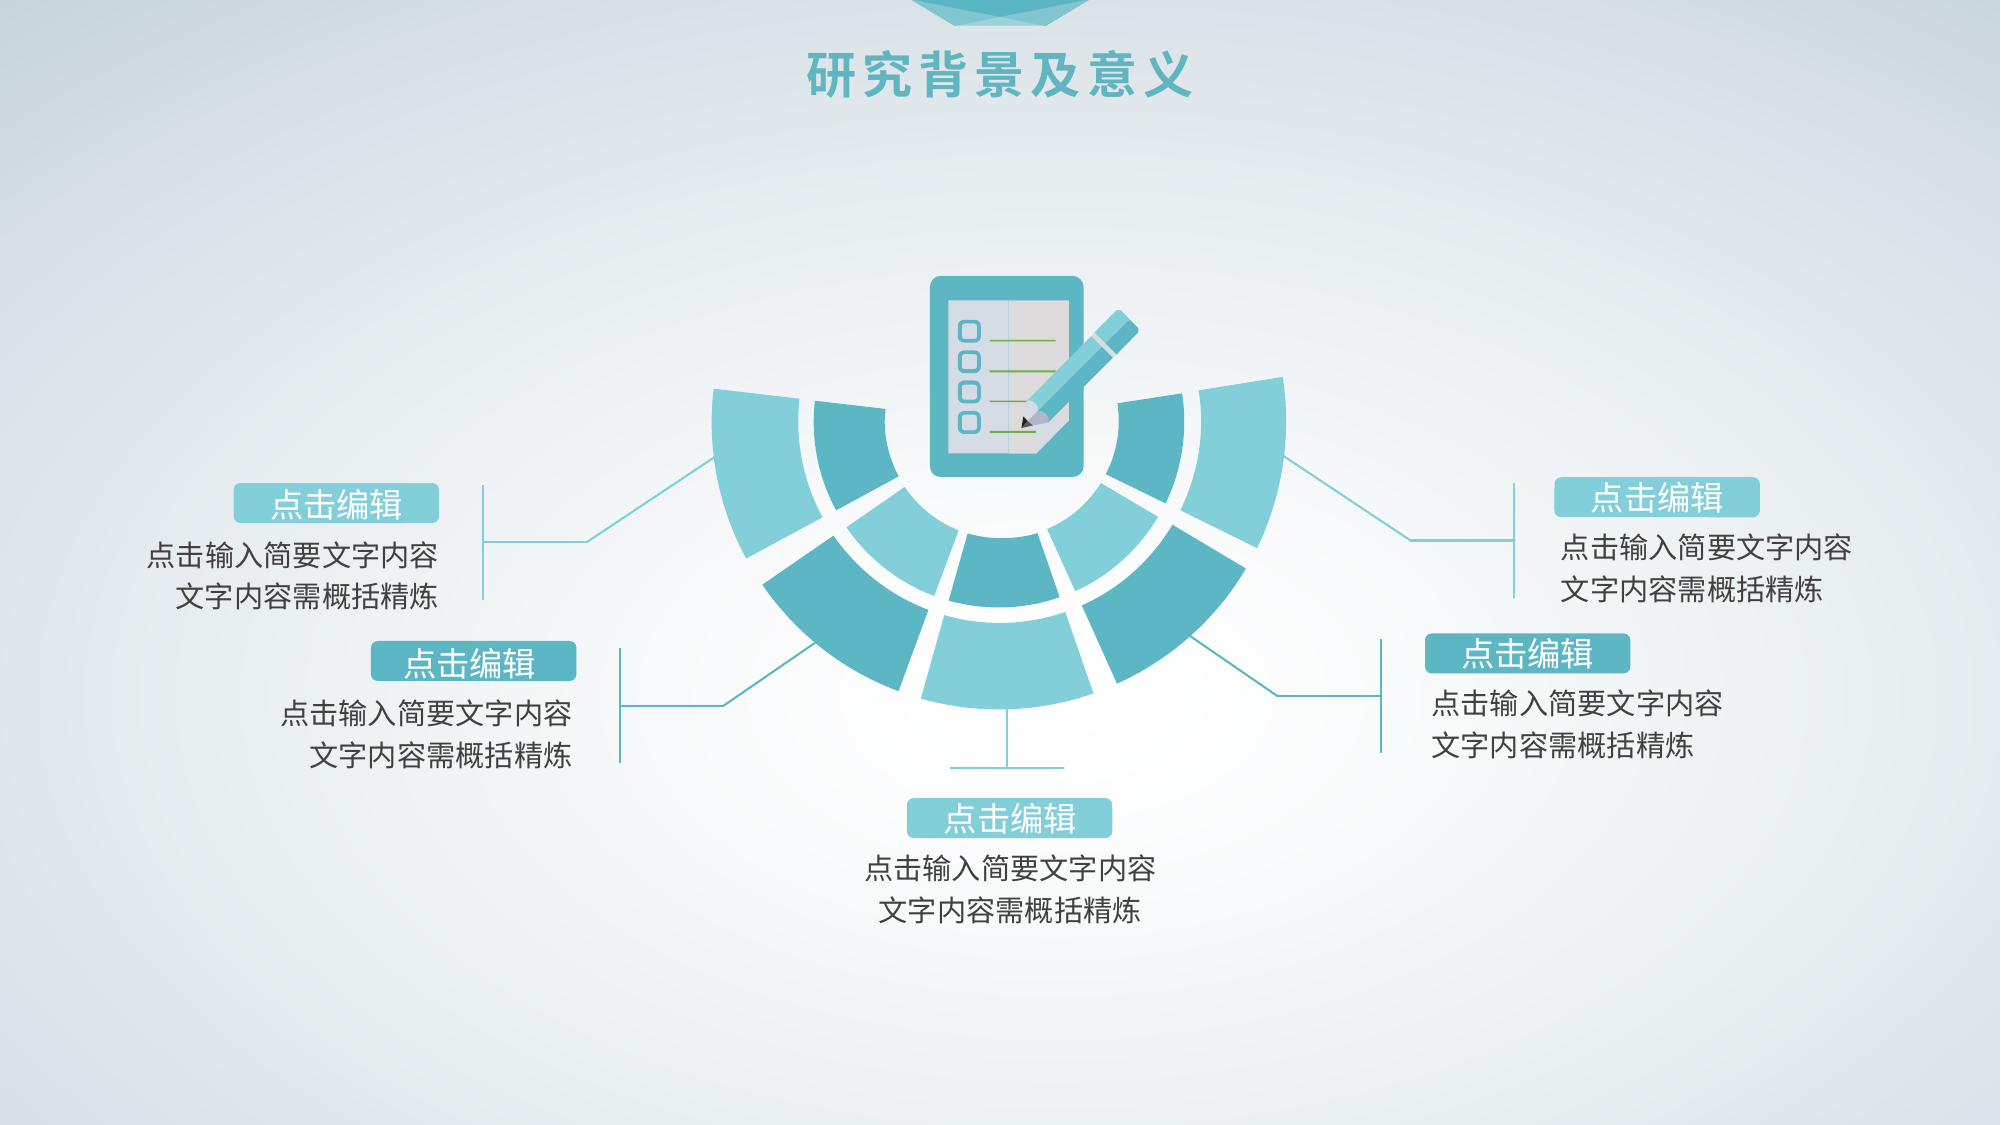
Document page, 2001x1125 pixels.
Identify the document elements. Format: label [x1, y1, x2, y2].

text_box [920, 692, 954, 715]
text_box [762, 486, 959, 692]
text_box [1258, 439, 1515, 598]
text_box [954, 658, 1060, 774]
text_box [959, 532, 1094, 715]
text_box [619, 638, 822, 763]
text_box [482, 441, 739, 600]
picture [0, 0, 2000, 1125]
text_box [929, 275, 1139, 478]
text_box [1105, 376, 1292, 549]
text_box [1179, 628, 1382, 754]
text_box [706, 388, 899, 559]
text_box [1047, 482, 1246, 684]
